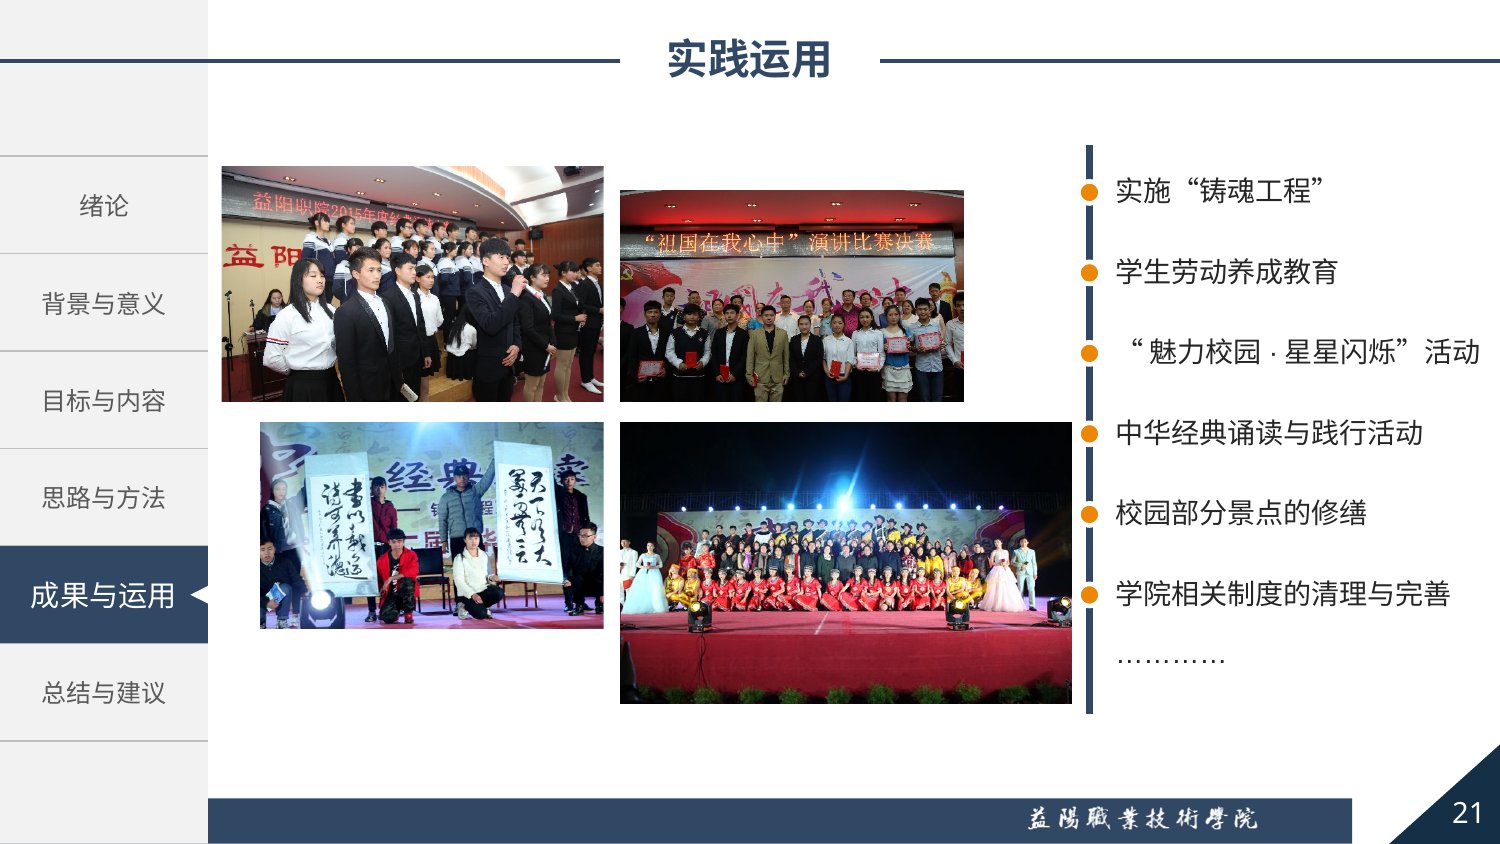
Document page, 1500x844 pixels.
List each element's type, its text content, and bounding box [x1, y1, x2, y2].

picture [1007, 790, 1303, 844]
text_box 校园部分景点的修缮 [1100, 488, 1471, 537]
text_box [1083, 340, 1087, 367]
text_box 中华经典诵读与践行活动 [1100, 407, 1471, 457]
text_box [1083, 420, 1087, 447]
text_box [1083, 581, 1087, 608]
text_box [1083, 501, 1087, 528]
text_box “魅力校园·星星闪烁”活动 [1100, 327, 1500, 376]
text_box 学院相关制度的清理与完善 [1100, 568, 1471, 618]
text_box [1083, 179, 1087, 206]
text_box 实施“铸魂工程” [1100, 166, 1471, 215]
text_box 学生劳动养成教育 [1100, 246, 1471, 296]
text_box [220, 165, 1075, 705]
text_box 实践运用 [620, 25, 880, 91]
text_box ………… [1100, 627, 1471, 677]
text_box [1083, 259, 1087, 286]
